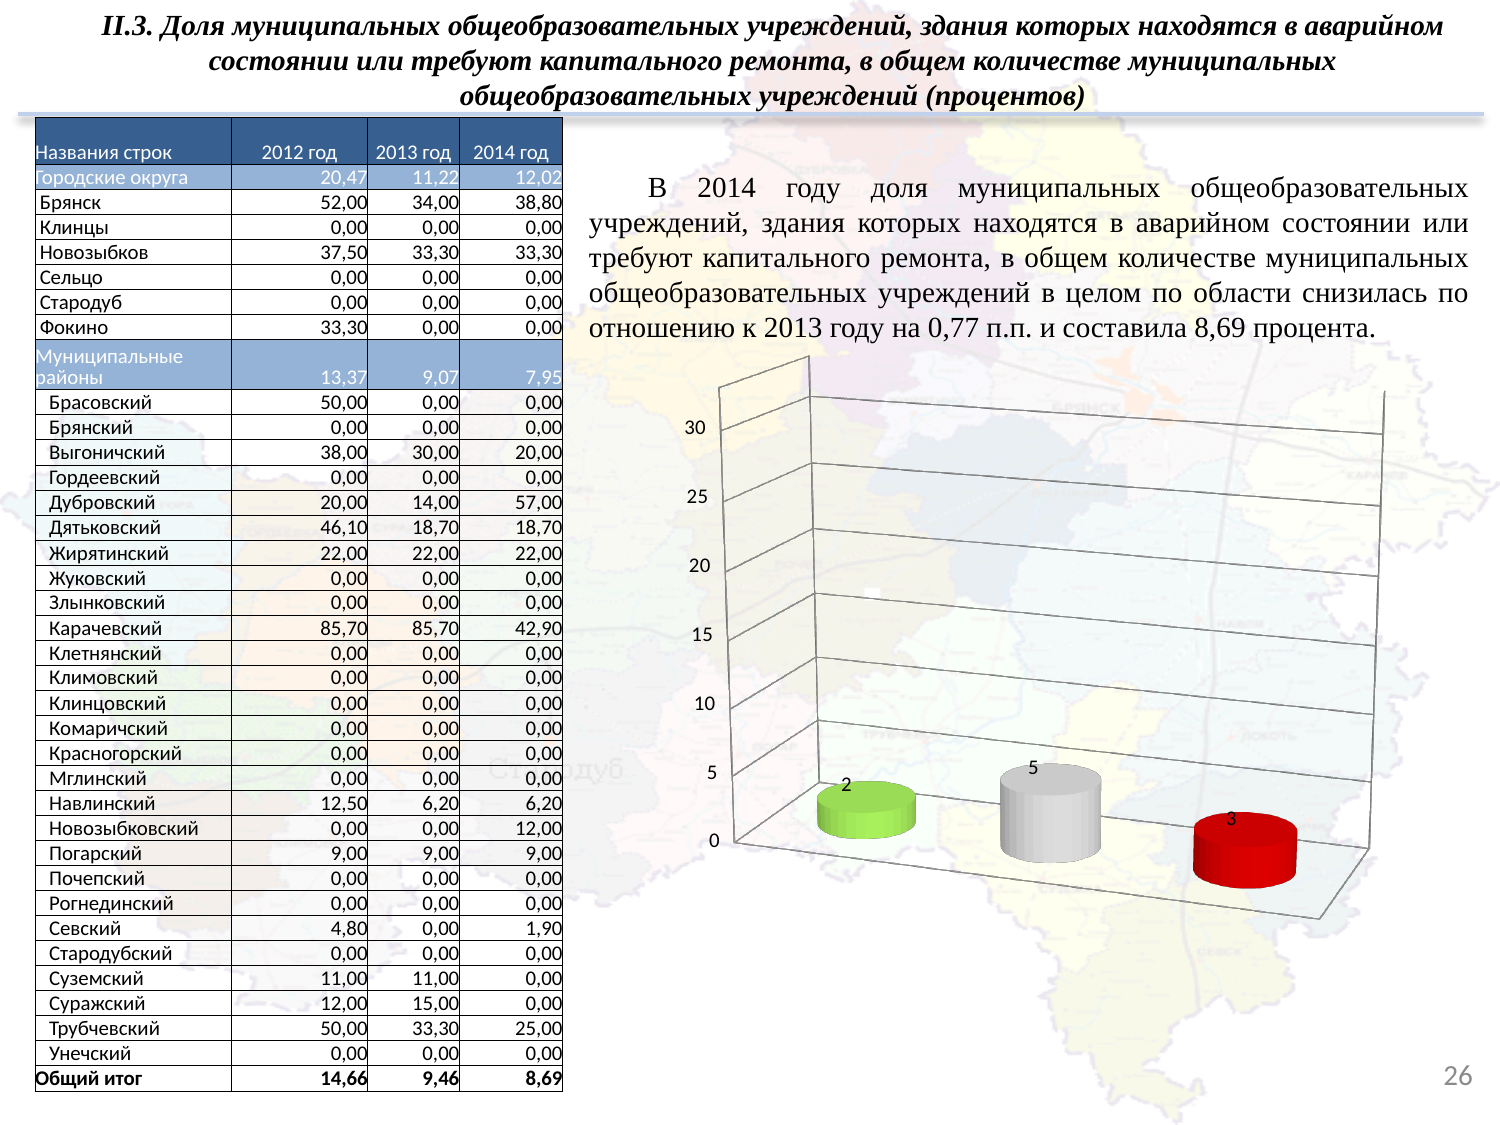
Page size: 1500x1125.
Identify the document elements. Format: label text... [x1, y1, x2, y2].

table_cell 0,00 [368, 891, 459, 915]
table_cell 0,00 [232, 816, 367, 840]
table_cell Почепский [36, 866, 231, 890]
table_cell 6,20 [460, 791, 562, 815]
table_cell 52,00 [232, 190, 367, 214]
table_cell 0,00 [232, 415, 367, 439]
table_cell 12,02 [460, 165, 562, 189]
table_cell 22,00 [460, 541, 562, 565]
table_cell 13,37 [232, 340, 367, 389]
table_cell 0,00 [460, 941, 562, 965]
table_cell 33,30 [368, 1016, 459, 1040]
table_cell Погарский [36, 841, 231, 865]
table_cell 38,80 [460, 190, 562, 214]
table_cell 0,00 [460, 415, 562, 439]
table_cell 0,00 [368, 566, 459, 590]
table_cell Злынковский [36, 591, 231, 615]
table_cell Суземский [36, 966, 231, 990]
table_cell 18,70 [460, 516, 562, 540]
table_cell 34,00 [368, 190, 459, 214]
text_box II.3. Доля муниципальных общеобразовательных учреждений, здания которых находятся в аварийном состоянии или требуют капитального ремонта, в общем количестве муниципальных общеобразовательных учреждений (процентов) [52, 0, 1494, 119]
table_cell 0,00 [460, 666, 562, 690]
table_cell 0,00 [460, 1041, 562, 1065]
table_cell 1,90 [460, 916, 562, 940]
table_cell Красногорский [36, 741, 231, 765]
table_cell 0,00 [460, 265, 562, 289]
table_cell 0,00 [460, 966, 562, 990]
table_cell 0,00 [460, 866, 562, 890]
table_cell Новозыбков [36, 240, 231, 264]
table_cell Климовский [36, 666, 231, 690]
table_cell 0,00 [460, 290, 562, 314]
table_cell 25,00 [460, 1016, 562, 1040]
table_cell 18,70 [368, 516, 459, 540]
table_cell Фокино [36, 315, 231, 339]
table_cell 0,00 [460, 641, 562, 665]
table_cell Городские округа [36, 165, 231, 189]
text_box В 2014 году доля муниципальных общеобразовательных учреждений, здания которых находятся в аварийном состоянии или требуют капитального ремонта, в общем количестве муниципальных общеобразовательных учреждений в целом по области снизилась по отношению к 2013 году на 0,77 п.п. и составила 8,69 процента. [574, 160, 1485, 351]
table_cell 9,00 [460, 841, 562, 865]
table_cell Жуковский [36, 566, 231, 590]
table_cell 85,70 [368, 616, 459, 640]
table_cell 0,00 [232, 466, 367, 490]
table_cell Рогнединский [36, 891, 231, 915]
table_cell 38,00 [232, 440, 367, 465]
table_cell Новозыбковский [36, 816, 231, 840]
table_cell Общий итог [36, 1066, 231, 1091]
table_cell 0,00 [232, 566, 367, 590]
table_cell 20,00 [460, 440, 562, 465]
table_cell 0,00 [232, 215, 367, 239]
table_cell 0,00 [232, 641, 367, 665]
table_cell 33,30 [232, 315, 367, 339]
table_cell Комаричский [36, 716, 231, 740]
table_cell 0,00 [368, 641, 459, 665]
table_cell 0,00 [368, 415, 459, 439]
table_cell 9,00 [232, 841, 367, 865]
table_cell 0,00 [232, 741, 367, 765]
table_cell Мглинский [36, 766, 231, 790]
table_cell Унечский [36, 1041, 231, 1065]
table_cell 20,00 [232, 491, 367, 515]
table_cell 0,00 [232, 941, 367, 965]
table_cell 50,00 [232, 390, 367, 414]
table_cell 46,10 [232, 516, 367, 540]
table_cell 30,00 [368, 440, 459, 465]
table_cell Трубчевский [36, 1016, 231, 1040]
table_cell 4,80 [232, 916, 367, 940]
table_cell 0,00 [232, 766, 367, 790]
table_cell 0,00 [368, 866, 459, 890]
table_cell 0,00 [368, 691, 459, 715]
table_header Названия строк [36, 121, 231, 164]
table_cell 9,00 [368, 841, 459, 865]
table_cell 20,47 [232, 165, 367, 189]
table_cell 57,00 [460, 491, 562, 515]
text_box 26 [1399, 1034, 1488, 1113]
table_cell Выгоничский [36, 440, 231, 465]
table_cell 6,20 [368, 791, 459, 815]
table_cell 0,00 [460, 215, 562, 239]
table_cell 0,00 [460, 691, 562, 715]
table_cell Карачевский [36, 616, 231, 640]
table_cell 14,00 [368, 491, 459, 515]
table_cell Брянский [36, 415, 231, 439]
table_cell 0,00 [460, 741, 562, 765]
table_cell Муниципальные районы [36, 340, 231, 389]
table_cell Гордеевский [36, 466, 231, 490]
table_cell Брянск [36, 190, 231, 214]
table_cell 0,00 [232, 1041, 367, 1065]
table_cell 85,70 [232, 616, 367, 640]
table_header 2013 год [368, 121, 459, 164]
table_cell 0,00 [460, 466, 562, 490]
table_cell 33,30 [460, 240, 562, 264]
table_cell Суражский [36, 991, 231, 1015]
table_cell 22,00 [368, 541, 459, 565]
table_cell 9,46 [368, 1066, 459, 1091]
table_cell 14,66 [232, 1066, 367, 1091]
table_cell Клинцовский [36, 691, 231, 715]
table_cell 0,00 [232, 866, 367, 890]
table_cell 0,00 [460, 591, 562, 615]
table_cell Стародубский [36, 941, 231, 965]
table_header 2014 год [460, 121, 562, 164]
table_cell 0,00 [232, 265, 367, 289]
table_cell Брасовский [36, 390, 231, 414]
table_header 2012 год [232, 121, 367, 164]
table_cell 22,00 [232, 541, 367, 565]
table_cell 12,50 [232, 791, 367, 815]
table_cell 42,90 [460, 616, 562, 640]
table_cell 0,00 [368, 390, 459, 414]
table_cell 0,00 [460, 991, 562, 1015]
table_cell 0,00 [460, 891, 562, 915]
table_cell 11,00 [232, 966, 367, 990]
table_cell 37,50 [232, 240, 367, 264]
table_cell 8,69 [460, 1066, 562, 1091]
table_cell 12,00 [460, 816, 562, 840]
table_cell 12,00 [232, 991, 367, 1015]
table_cell 0,00 [368, 716, 459, 740]
table_cell 0,00 [460, 766, 562, 790]
table_cell 0,00 [232, 716, 367, 740]
table_cell 0,00 [460, 315, 562, 339]
table_cell 33,30 [368, 240, 459, 264]
table_cell Клинцы [36, 215, 231, 239]
table_cell 0,00 [368, 766, 459, 790]
table_cell 0,00 [232, 290, 367, 314]
table_cell 7,95 [460, 340, 562, 389]
table_cell 0,00 [368, 215, 459, 239]
table_cell 0,00 [368, 265, 459, 289]
table_cell Клетнянский [36, 641, 231, 665]
table_cell 0,00 [368, 591, 459, 615]
table_cell Стародуб [36, 290, 231, 314]
table_cell 0,00 [460, 390, 562, 414]
table_cell 0,00 [368, 290, 459, 314]
chart [632, 355, 1407, 938]
table_cell Севский [36, 916, 231, 940]
table_cell 0,00 [232, 691, 367, 715]
table_cell 0,00 [232, 591, 367, 615]
table_cell 9,07 [368, 340, 459, 389]
table_cell Дятьковский [36, 516, 231, 540]
table_cell 11,22 [368, 165, 459, 189]
table_cell 0,00 [460, 716, 562, 740]
table_cell 0,00 [460, 566, 562, 590]
table_cell Жирятинский [36, 541, 231, 565]
table_cell Сельцо [36, 265, 231, 289]
table_cell 0,00 [368, 816, 459, 840]
table_cell 0,00 [368, 941, 459, 965]
table_cell 0,00 [368, 916, 459, 940]
table_cell Навлинский [36, 791, 231, 815]
table_cell 0,00 [368, 666, 459, 690]
table_cell 11,00 [368, 966, 459, 990]
table_cell 0,00 [368, 315, 459, 339]
table_cell 0,00 [232, 891, 367, 915]
table_cell 15,00 [368, 991, 459, 1015]
table_cell 0,00 [368, 466, 459, 490]
table_cell 50,00 [232, 1016, 367, 1040]
table_cell 0,00 [368, 741, 459, 765]
table_cell 0,00 [368, 1041, 459, 1065]
table_cell Дубровский [36, 491, 231, 515]
table_cell 0,00 [232, 666, 367, 690]
